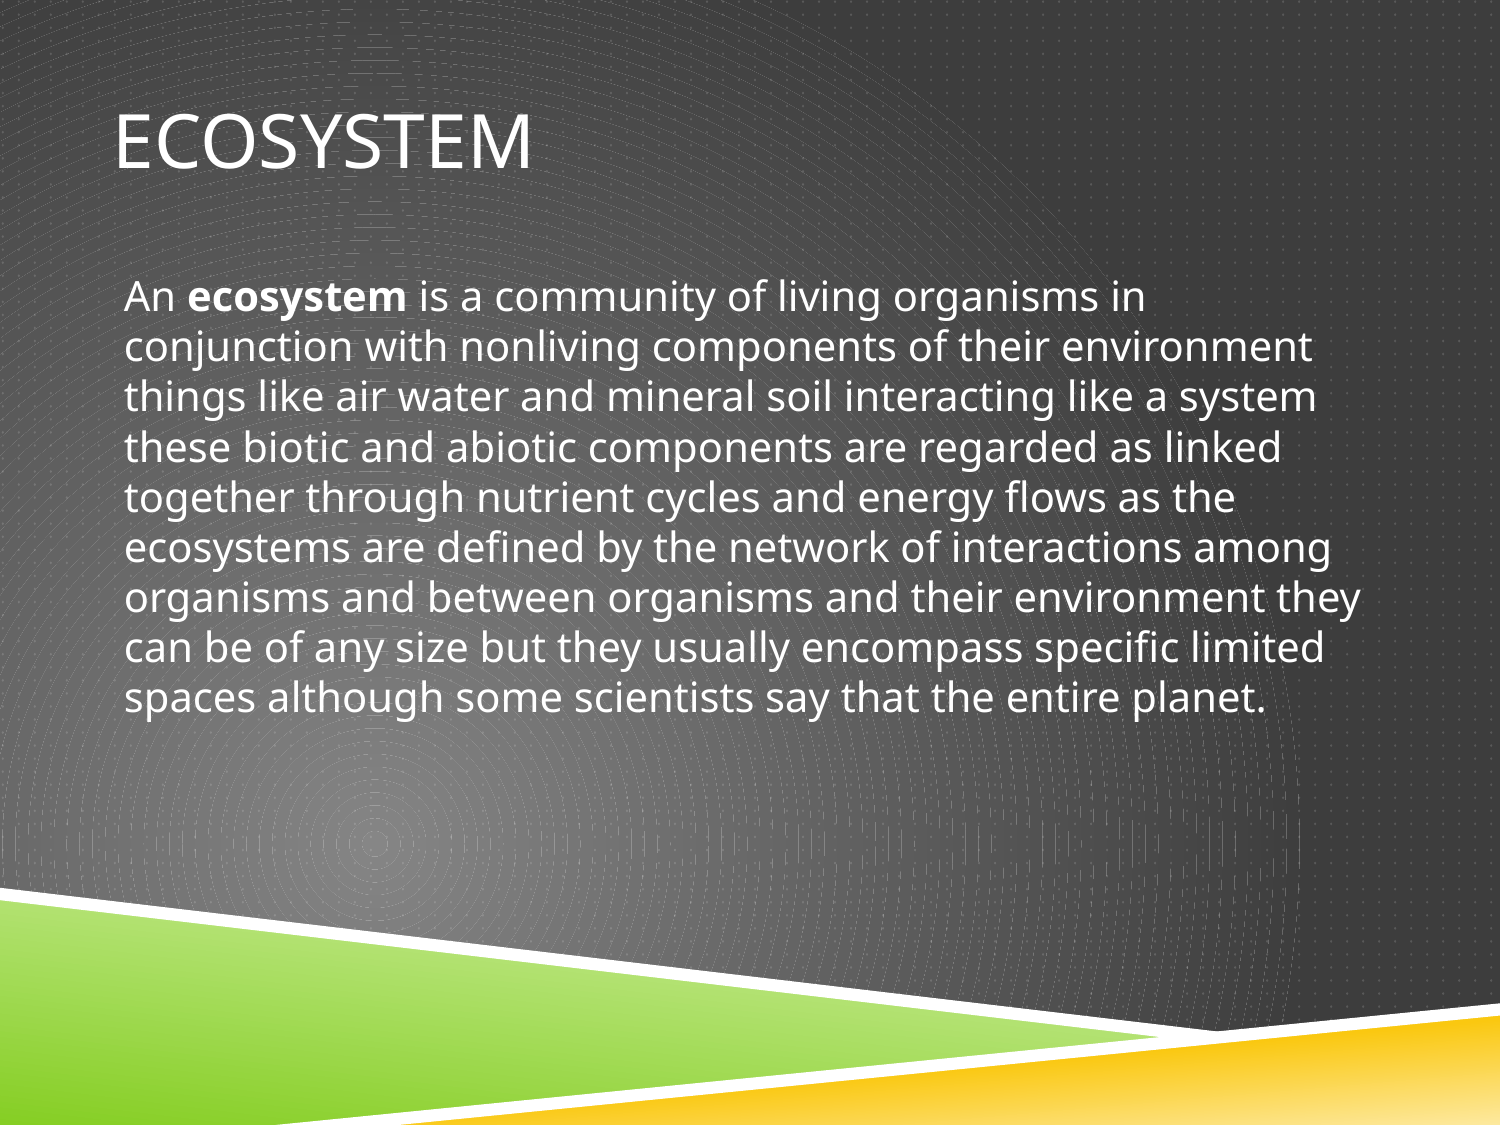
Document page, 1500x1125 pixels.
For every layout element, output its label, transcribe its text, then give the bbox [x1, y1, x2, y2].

list An ecosystem is a community of living organisms in conjunction with nonliving components of their environment things like air water and mineral soil interacting like a system these biotic and abiotic components are regarded as linked together through nutrient cycles and energy flows as the ecosystems are defined by the network of interactions among organisms and between organisms and their environment they can be of any size but they usually encompass specific limited spaces although some scientists say that the entire planet. [112, 262, 1388, 875]
title Ecosystem [112, 45, 1388, 233]
